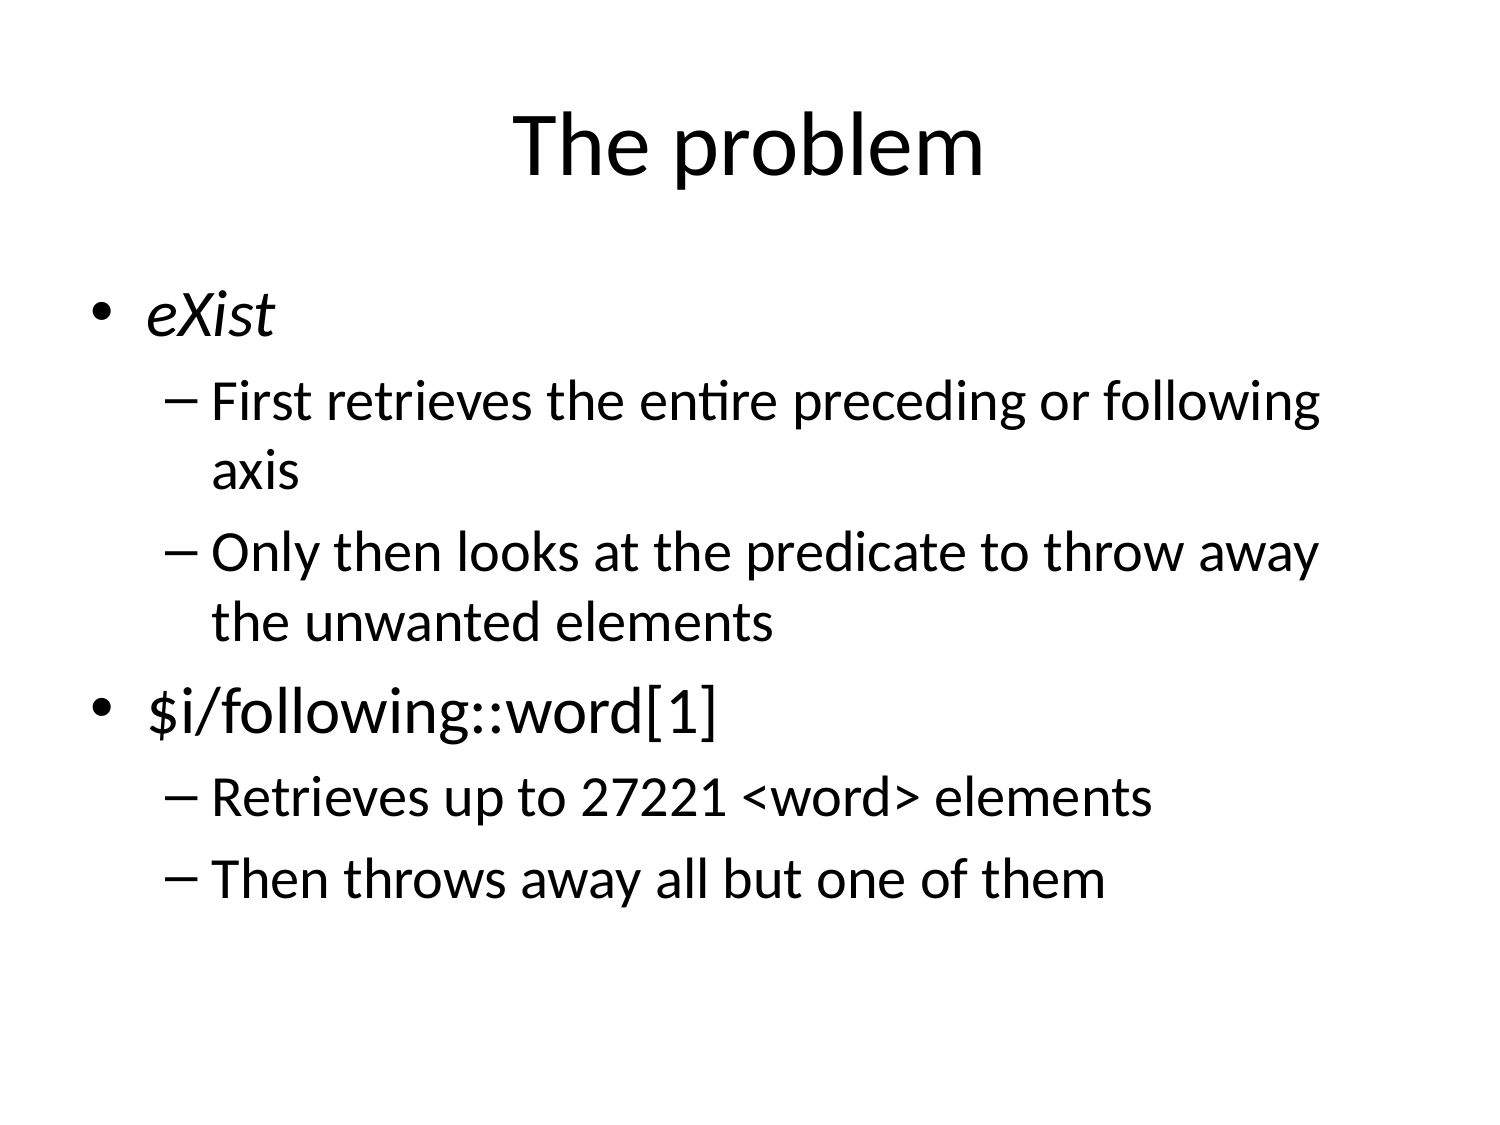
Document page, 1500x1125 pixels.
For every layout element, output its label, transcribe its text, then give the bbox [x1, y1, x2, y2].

title The problem [75, 45, 1425, 233]
list eXist First retrieves the entire preceding or following axis Only then looks at the predicate to throw away the unwanted elements $i/following::word[1] Retrieves up to 27221 <word> elements Then throws away all but one of them [75, 262, 1425, 1005]
